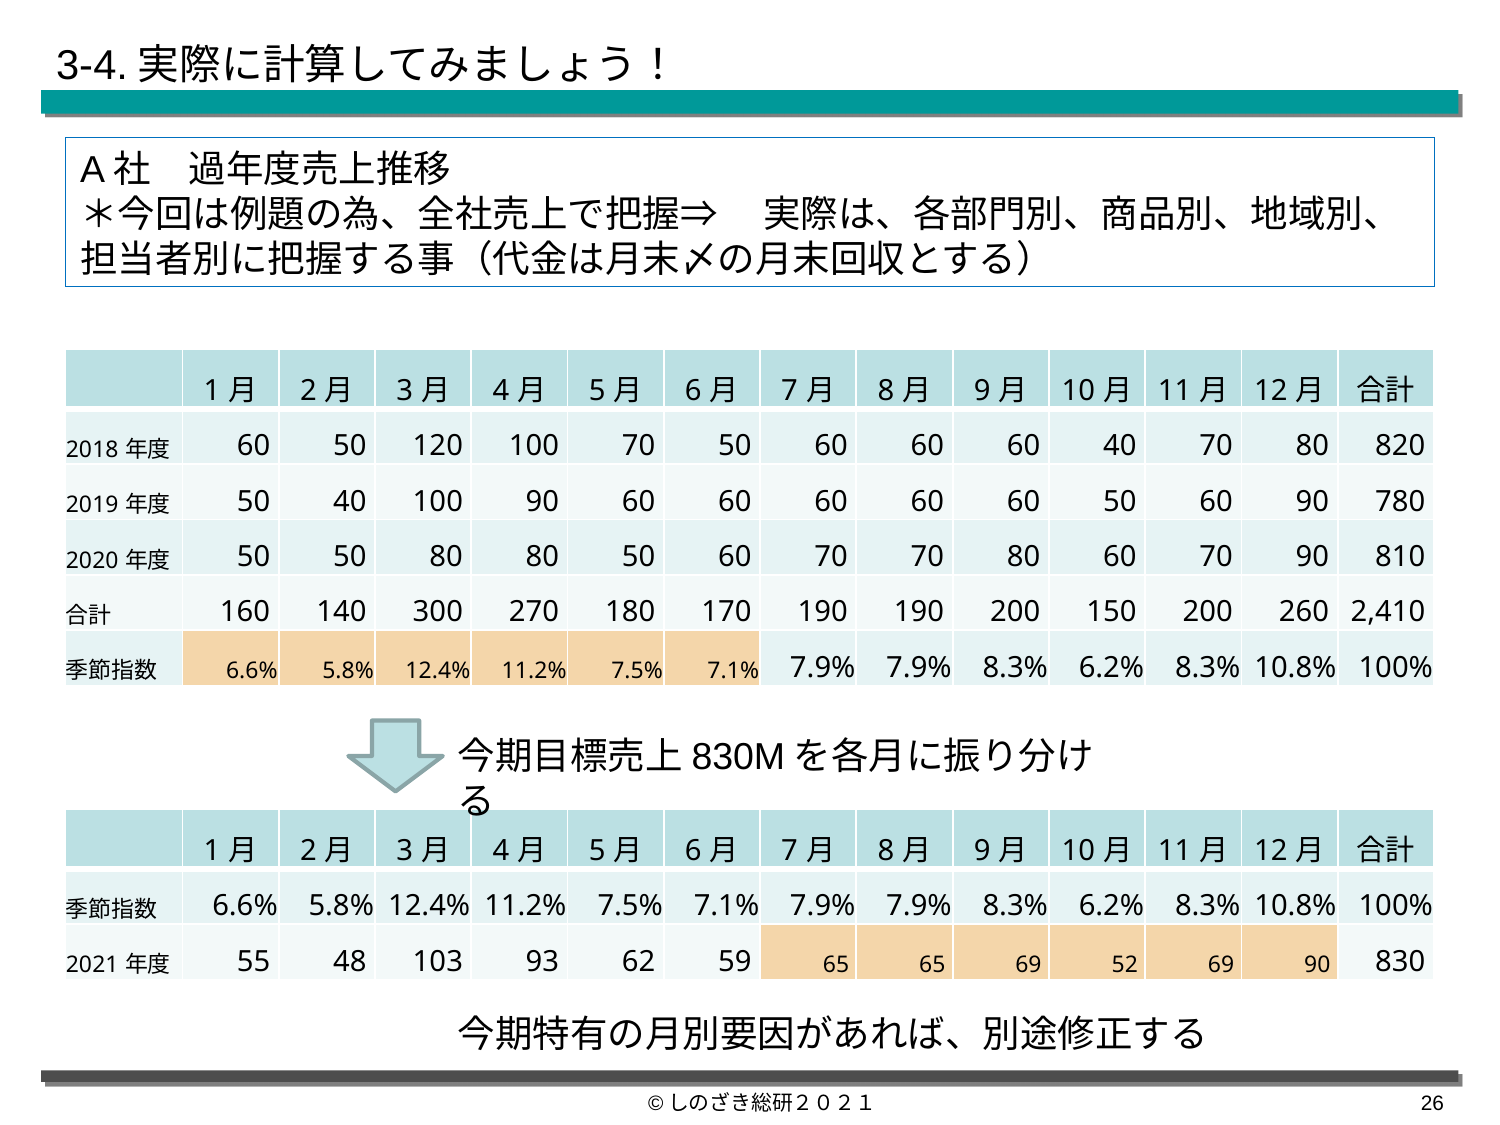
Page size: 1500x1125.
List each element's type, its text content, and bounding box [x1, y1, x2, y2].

table_cell 65 [857, 925, 952, 979]
table_header [66, 350, 182, 406]
table_cell 90 [1242, 520, 1337, 574]
table_cell 50 [1050, 465, 1144, 519]
table_cell 7.9% [857, 631, 952, 685]
table_cell 190 [857, 576, 952, 629]
table_header 1月 [183, 810, 278, 866]
table_header 8月 [857, 830, 952, 866]
table_cell 40 [280, 465, 374, 519]
table_header 2月 [280, 350, 374, 406]
table_cell 60 [954, 465, 1048, 519]
table_cell 2019年度 [66, 465, 182, 519]
table_cell 50 [665, 412, 759, 463]
table_header [66, 810, 182, 866]
table_header 5月 [568, 350, 663, 406]
table_cell 810 [1339, 520, 1433, 574]
table_cell 62 [568, 925, 663, 979]
table_cell 60 [857, 412, 952, 463]
table_cell 60 [568, 465, 663, 519]
table_cell 60 [665, 465, 759, 519]
table_cell 7.9% [857, 872, 952, 923]
table_cell 100% [1339, 631, 1433, 685]
table_cell 59 [665, 925, 759, 979]
table_cell 60 [1146, 465, 1241, 519]
table_cell 50 [280, 520, 374, 574]
table_cell 合計 [66, 576, 182, 629]
text_box A社 過年度売上推移 ＊今回は例題の為、全社売上で把握⇒ 実際は、各部門別、商品別、地域別、担当者別に把握する事（代金は月末〆の月末回収とする） [65, 137, 1435, 287]
table_cell 11.2% [472, 631, 567, 685]
table_cell 60 [954, 412, 1048, 463]
table_cell 180 [568, 576, 663, 629]
table_cell 6.6% [183, 872, 278, 923]
table_cell 7.5% [568, 872, 663, 923]
table_header 11月 [1146, 810, 1241, 866]
table_cell 69 [1146, 925, 1241, 979]
table_cell 50 [183, 520, 278, 574]
table_cell 103 [376, 925, 470, 979]
table_cell 69 [954, 925, 1048, 979]
table_cell 2020年度 [66, 520, 182, 574]
table_cell 48 [280, 925, 374, 979]
table_header 2月 [280, 810, 374, 866]
text_box 3-4.実際に計算してみましょう！ [41, 30, 1245, 95]
table_cell 90 [1242, 925, 1337, 979]
table_cell 8.3% [1146, 631, 1241, 685]
table_cell 10.8% [1242, 872, 1337, 923]
table_cell 90 [1242, 465, 1337, 519]
table_cell 830 [1339, 925, 1433, 979]
table_cell 70 [857, 520, 952, 574]
table_header 9月 [954, 830, 1048, 866]
table_cell 52 [1050, 925, 1144, 979]
table_cell 2018年度 [66, 412, 182, 463]
table_cell 300 [376, 576, 470, 629]
table_cell 季節指数 [66, 631, 182, 685]
table_header 8月 [857, 350, 952, 406]
table_cell 780 [1339, 465, 1433, 519]
table_cell 50 [280, 412, 374, 463]
text_box [346, 718, 442, 794]
table_cell 11.2% [472, 872, 567, 923]
table_header 4月 [472, 350, 567, 406]
table_cell 70 [568, 412, 663, 463]
table_cell 50 [568, 520, 663, 574]
table_cell 8.3% [954, 872, 1048, 923]
table_cell 5.8% [280, 631, 374, 685]
table_cell 70 [1146, 520, 1241, 574]
table_cell 90 [472, 465, 567, 519]
table_cell 50 [183, 465, 278, 519]
table_header 合計 [1339, 350, 1433, 406]
table_cell 100 [376, 465, 470, 519]
table_header 3月 [376, 810, 470, 866]
table_cell 6.6% [183, 631, 278, 685]
table_cell 7.1% [665, 631, 759, 685]
table_header 3月 [376, 350, 470, 406]
table_cell 6.2% [1050, 872, 1144, 923]
table_header 10月 [1050, 350, 1144, 406]
table_cell 60 [857, 465, 952, 519]
text_box 今期特有の月別要因があれば、別途修正する [442, 1002, 1245, 1063]
table_header 12月 [1242, 810, 1337, 866]
table_cell 260 [1242, 576, 1337, 629]
table_header 1月 [183, 350, 278, 406]
table_cell 70 [1146, 412, 1241, 463]
table_cell 8.3% [954, 631, 1048, 685]
table_cell 7.9% [761, 631, 855, 685]
table_cell 70 [761, 520, 855, 574]
table_cell 150 [1050, 576, 1144, 629]
table_header 6月 [665, 350, 759, 406]
table_cell 40 [1050, 412, 1144, 463]
table_cell 200 [1146, 576, 1241, 629]
table_cell 8.3% [1146, 872, 1241, 923]
table_cell 7.1% [665, 872, 759, 923]
table_header 4月 [472, 830, 567, 866]
table_header 7月 [761, 350, 855, 406]
slide_number 25 [1108, 1082, 1459, 1125]
table_header 10月 [1050, 810, 1144, 866]
table_cell 60 [1050, 520, 1144, 574]
table_cell 7.5% [568, 631, 663, 685]
table_cell 100 [472, 412, 567, 463]
table_header 12月 [1242, 350, 1337, 406]
table_cell 80 [472, 520, 567, 574]
table_cell 820 [1339, 412, 1433, 463]
table_cell 160 [183, 576, 278, 629]
table_cell 60 [183, 412, 278, 463]
table_cell 55 [183, 925, 278, 979]
table_cell 93 [472, 925, 567, 979]
table_cell 60 [761, 465, 855, 519]
table_cell 5.8% [280, 872, 374, 923]
table_cell 6.2% [1050, 631, 1144, 685]
footer ©しのざき総研２０２１ [524, 1082, 1000, 1125]
table_header 6月 [665, 830, 759, 866]
table_cell 12.4% [376, 631, 470, 685]
table_cell 7.9% [761, 872, 855, 923]
table_cell 80 [954, 520, 1048, 574]
table_header 9月 [954, 350, 1048, 406]
table_cell 65 [761, 925, 855, 979]
table_cell 80 [376, 520, 470, 574]
table_cell 270 [472, 576, 567, 629]
table_cell 10.8% [1242, 631, 1337, 685]
table_cell 140 [280, 576, 374, 629]
table_header 5月 [568, 830, 663, 866]
table_cell 100% [1339, 872, 1433, 923]
text_box 今期目標売上830Mを各月に振り分ける [442, 724, 1128, 830]
table_cell 170 [665, 576, 759, 629]
table_header 合計 [1339, 810, 1433, 866]
table_cell 190 [761, 576, 855, 629]
table_header 7月 [761, 830, 855, 866]
table_cell 12.4% [376, 872, 470, 923]
table_cell 80 [1242, 412, 1337, 463]
table_cell 120 [376, 412, 470, 463]
table_cell 2021年度 [66, 925, 182, 979]
table_cell 2,410 [1339, 576, 1433, 629]
table_cell 60 [761, 412, 855, 463]
table_cell 200 [954, 576, 1048, 629]
table_cell 季節指数 [66, 872, 182, 923]
table_cell 60 [665, 520, 759, 574]
table_header 11月 [1146, 350, 1241, 406]
